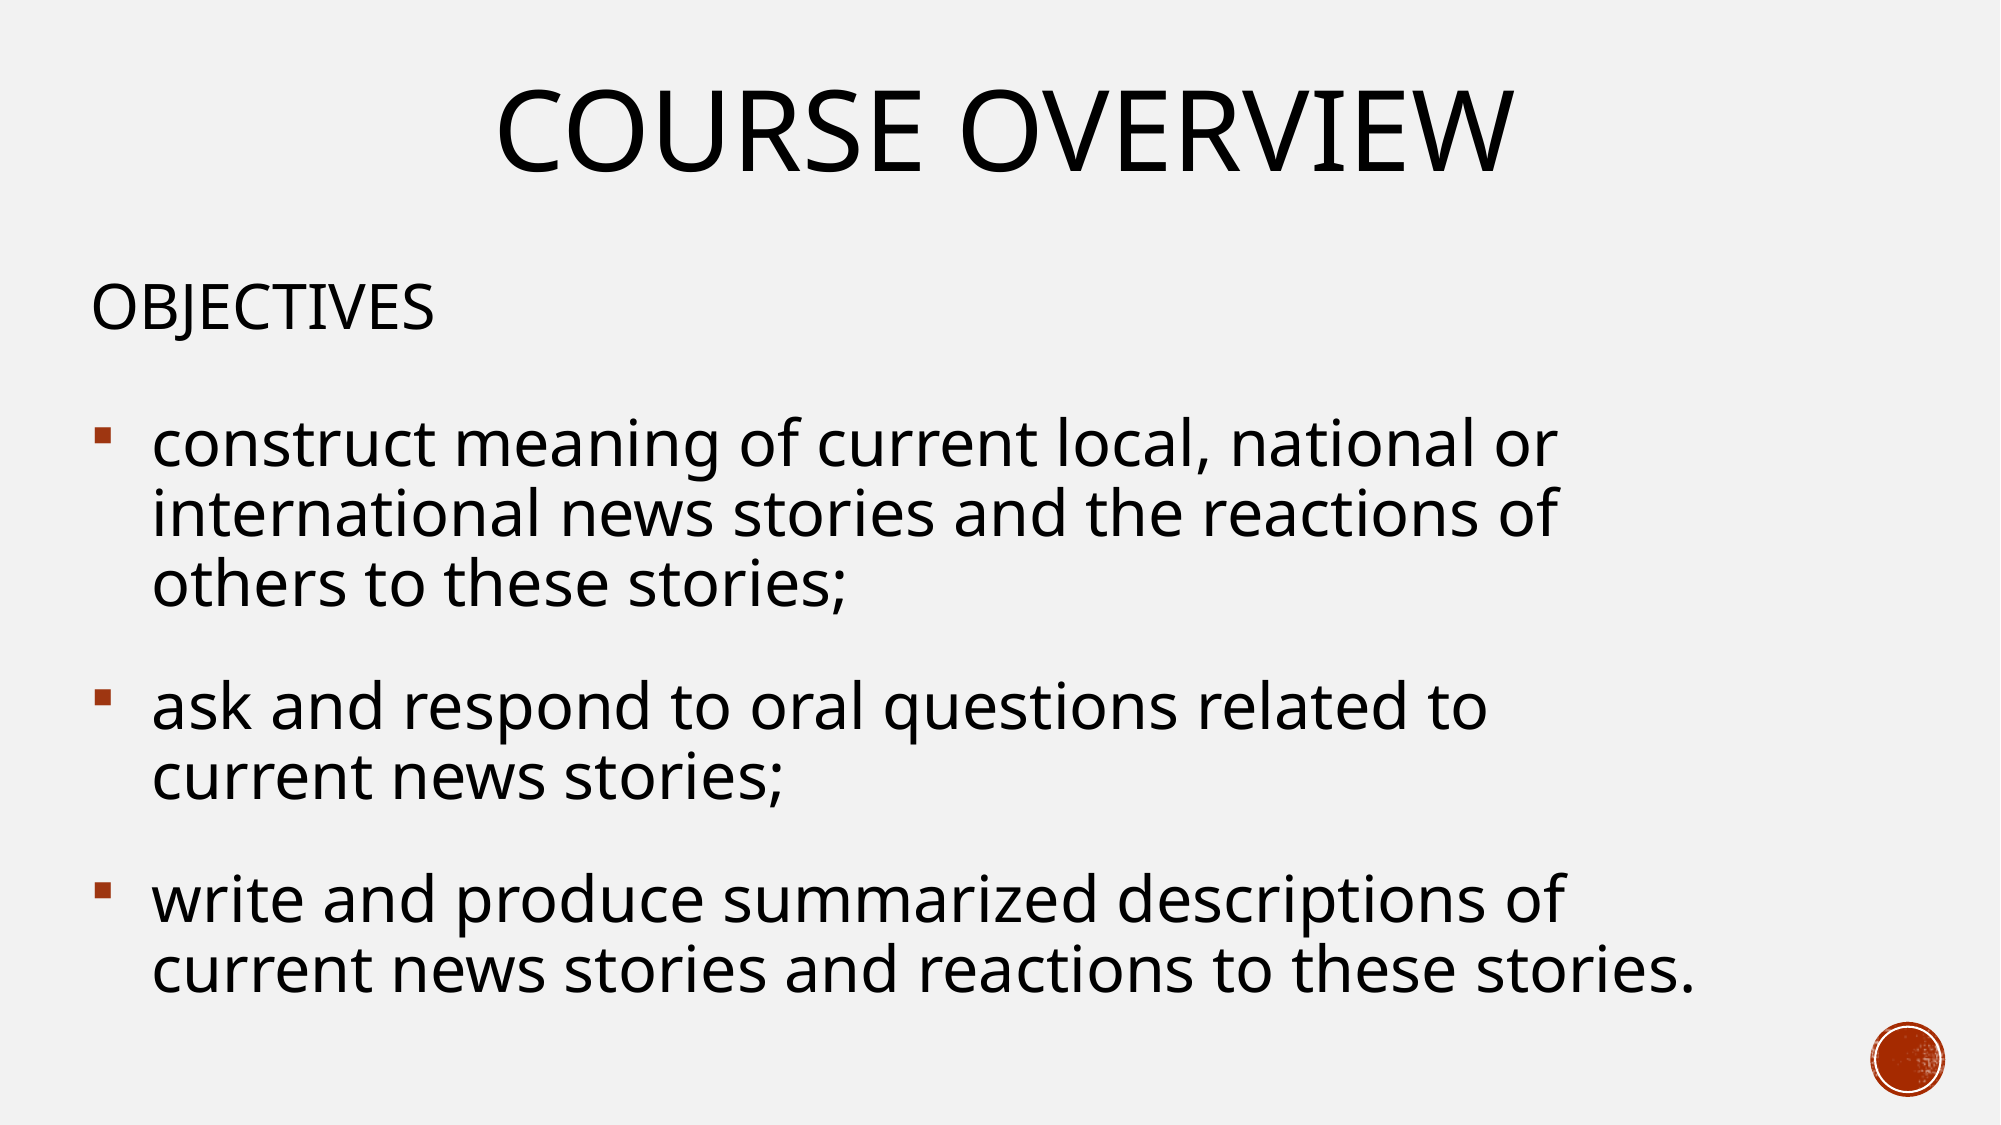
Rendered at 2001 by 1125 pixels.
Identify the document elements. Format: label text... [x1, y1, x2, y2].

title Course Overview [75, 3, 1935, 268]
list OBJECTIVES construct meaning of current local, national or international news stories and the reactions of others to these stories; ask and respond to oral questions related to current news stories; write and produce summarized descriptions of current news stories and reactions to these stories. [75, 268, 1726, 1033]
